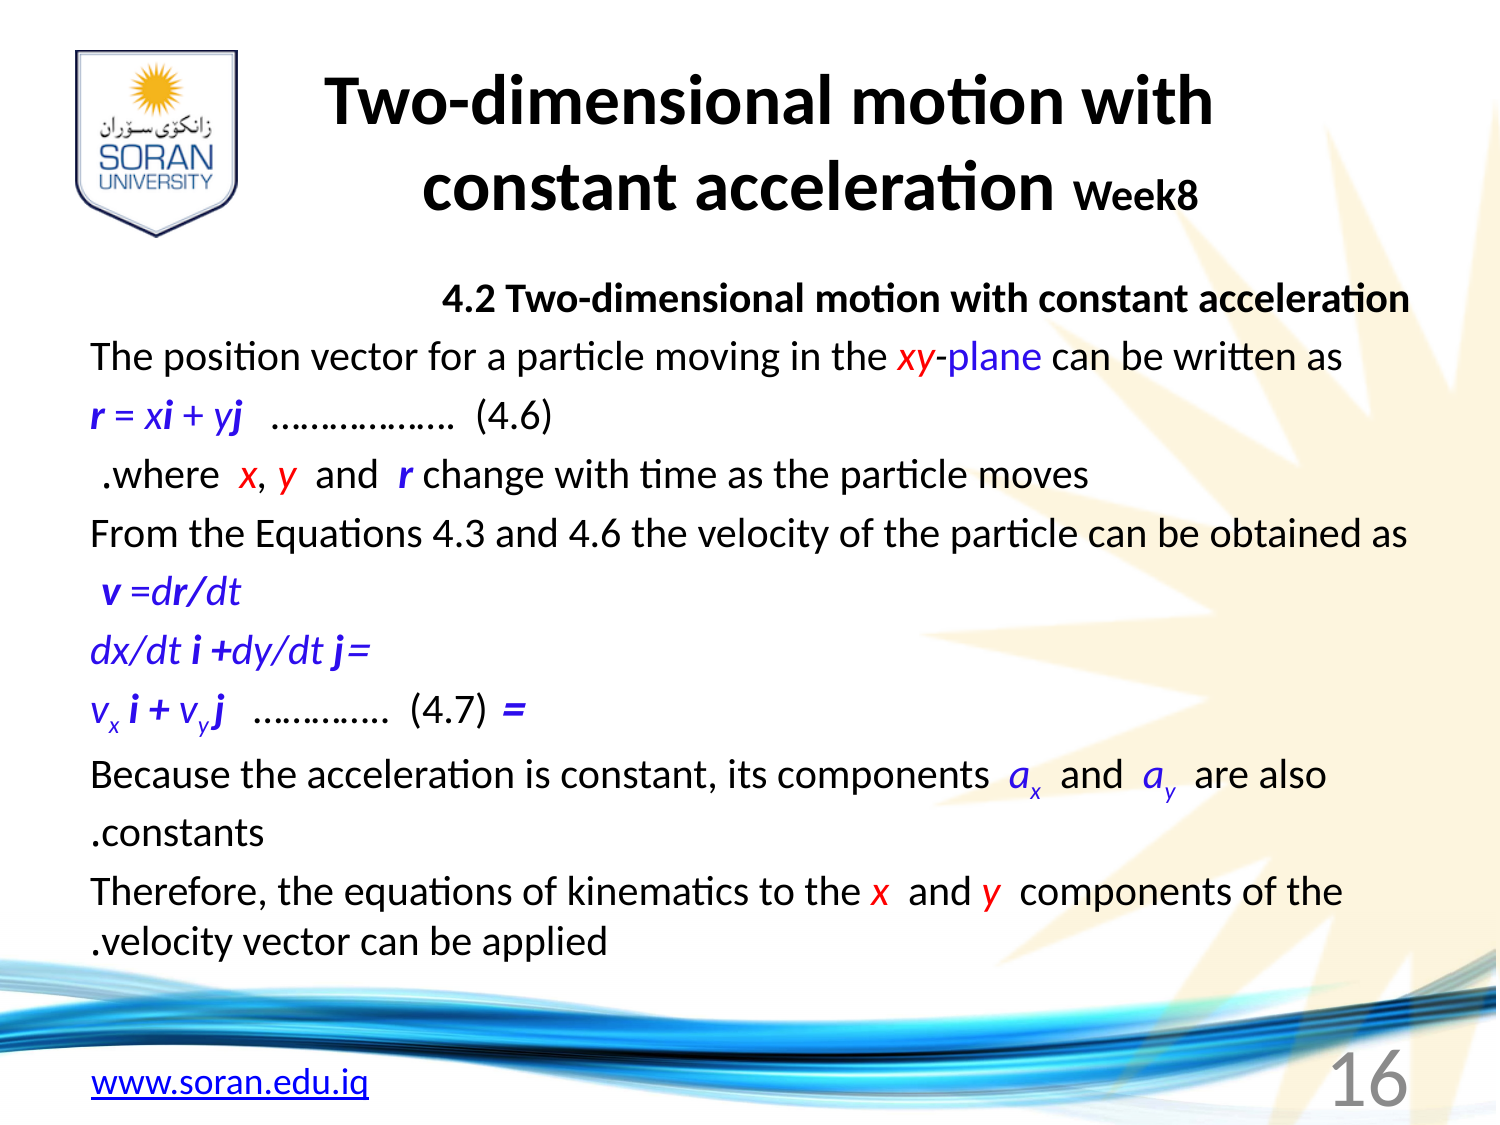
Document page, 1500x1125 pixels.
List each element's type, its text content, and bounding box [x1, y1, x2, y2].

picture [0, 99, 1500, 1125]
picture [75, 233, 238, 238]
slide_number 16 [1074, 1042, 1425, 1103]
title Two-dimensional motion with constant acceleration Week8 [75, 45, 1425, 233]
list 4.2 Two-dimensional motion with constant acceleration The position vector for a particle moving in the xy-plane can be written as r = xi + yj ………………. (4.6) where x, y and r change with time as the particle moves. From the Equations 4.3 and 4.6 the velocity of the particle can be obtained as v =dr/dt =dx/dt i +dy/dt j = vx i + vy j ………….. (4.7) Because the acceleration is constant, its components ax and ay are also constants. Therefore, the equations of kinematics to the x and y components of the velocity vector can be applied. [75, 262, 1425, 1005]
